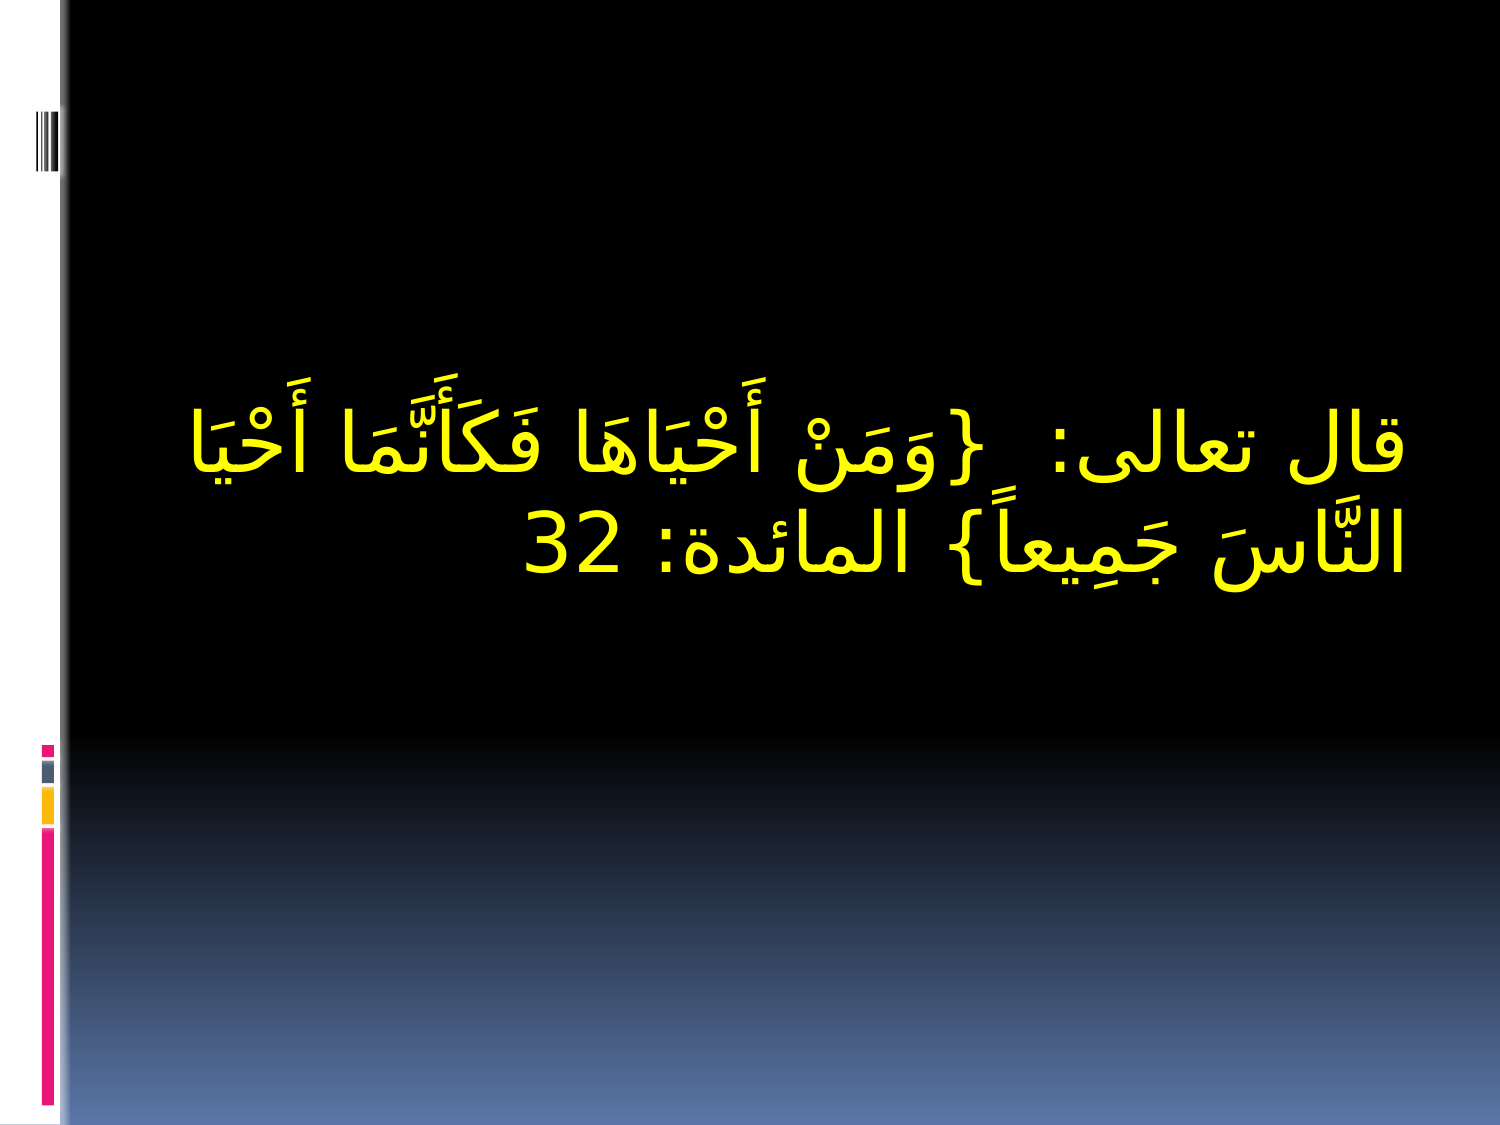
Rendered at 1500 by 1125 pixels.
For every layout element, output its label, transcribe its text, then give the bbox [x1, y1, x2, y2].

list قال تعالى: {وَمَنْ أَحْيَاهَا فَكَأَنَّمَا أَحْيَا النَّاسَ جَمِيعاً} المائدة: 32 [150, 292, 1425, 821]
